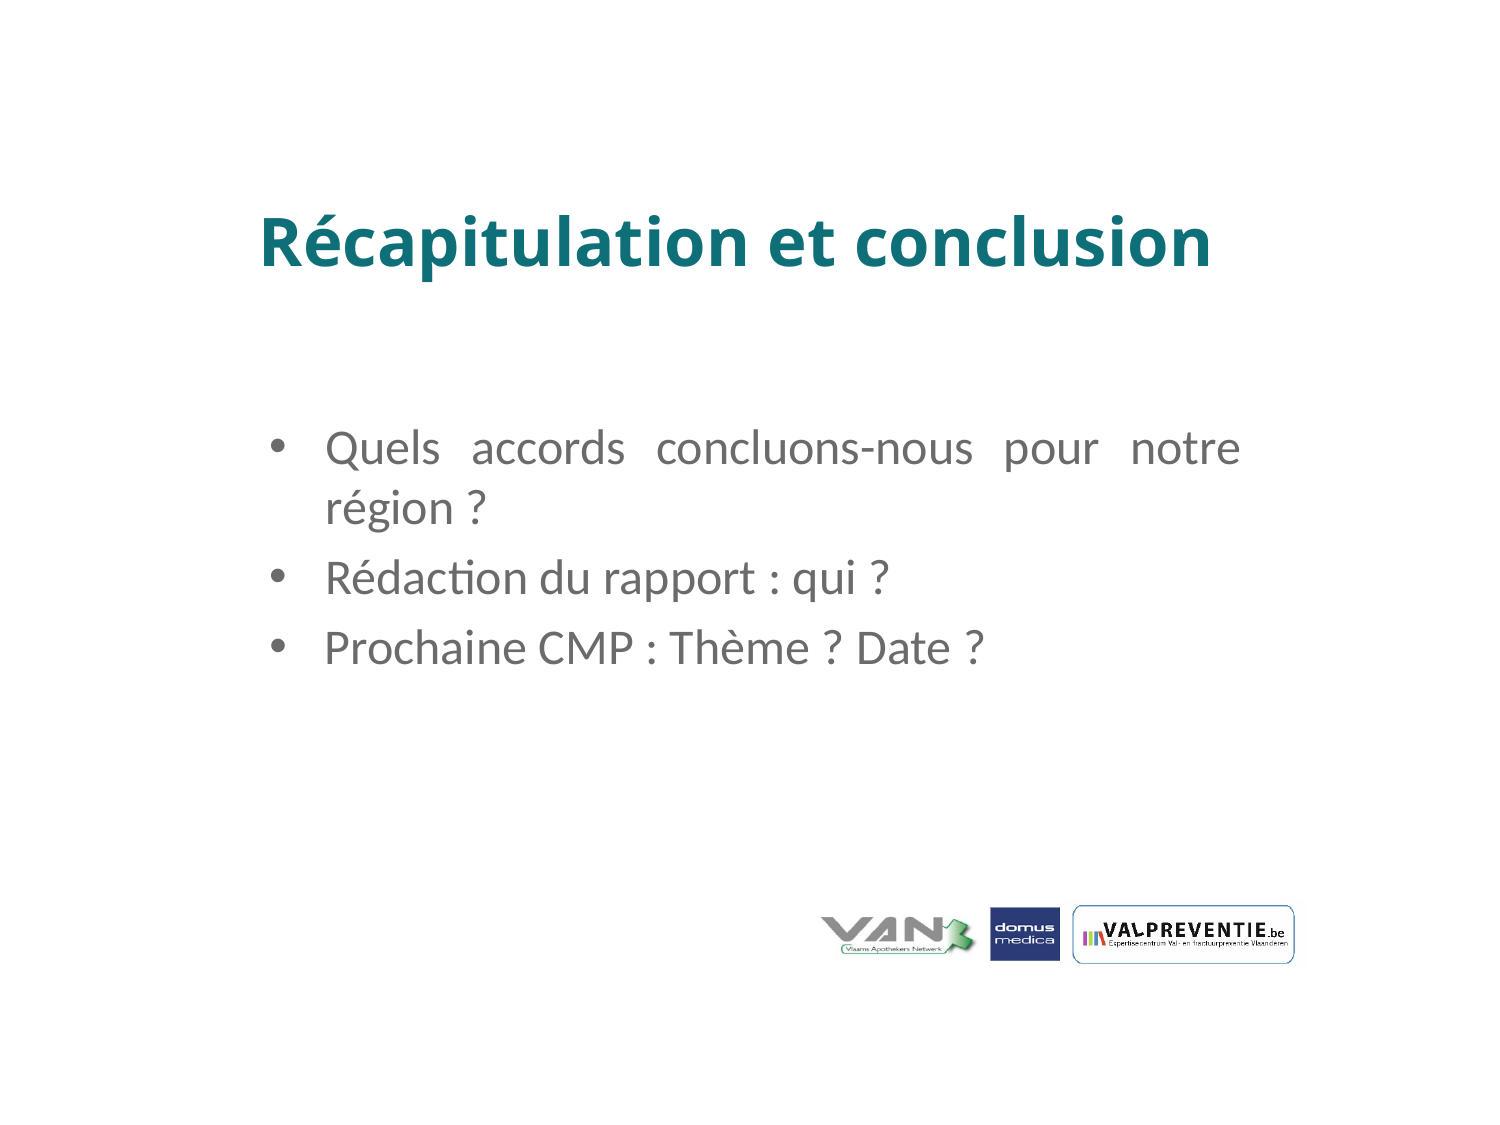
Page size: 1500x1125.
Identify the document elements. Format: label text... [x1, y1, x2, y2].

text_box Quels accords concluons-nous pour notre région ? Rédaction du rapport : qui ? Prochaine CMP : Thème ? Date ? [243, 337, 1257, 895]
title Récapitulation et conclusion [243, 174, 1257, 315]
picture [812, 898, 1307, 970]
